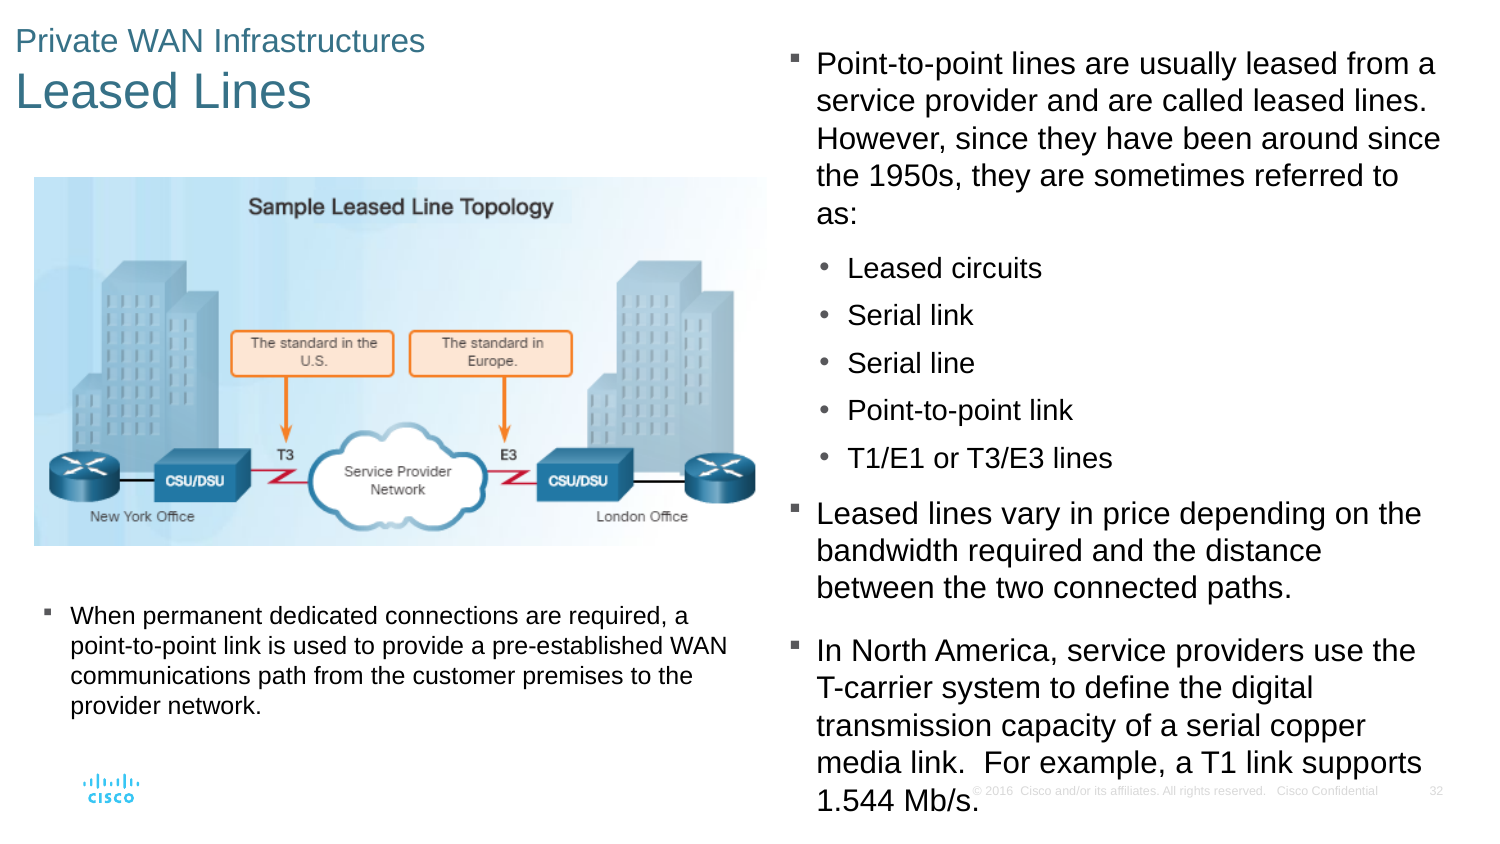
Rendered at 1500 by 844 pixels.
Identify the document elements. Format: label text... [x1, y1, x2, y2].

list Point-to-point lines are usually leased from a service provider and are called leased lines. However, since they have been around since the 1950s, they are sometimes referred to as: Leased circuits Serial link Serial line Point-to-point link T1/E1 or T3/E3 lines Leased lines vary in price depending on the bandwidth required and the distance between the two connected paths. In North America, service providers use the T-carrier system to define the digital transmission capacity of a serial copper media link. For example, a T1 link supports 1.544 Mb/s. [773, 35, 1481, 790]
title Private WAN Infrastructures Leased Lines [0, 6, 1035, 131]
picture [34, 177, 767, 546]
text_box When permanent dedicated connections are required, a point-to-point link is used to provide a pre-established WAN communications path from the customer premises to the provider network. [27, 592, 774, 728]
